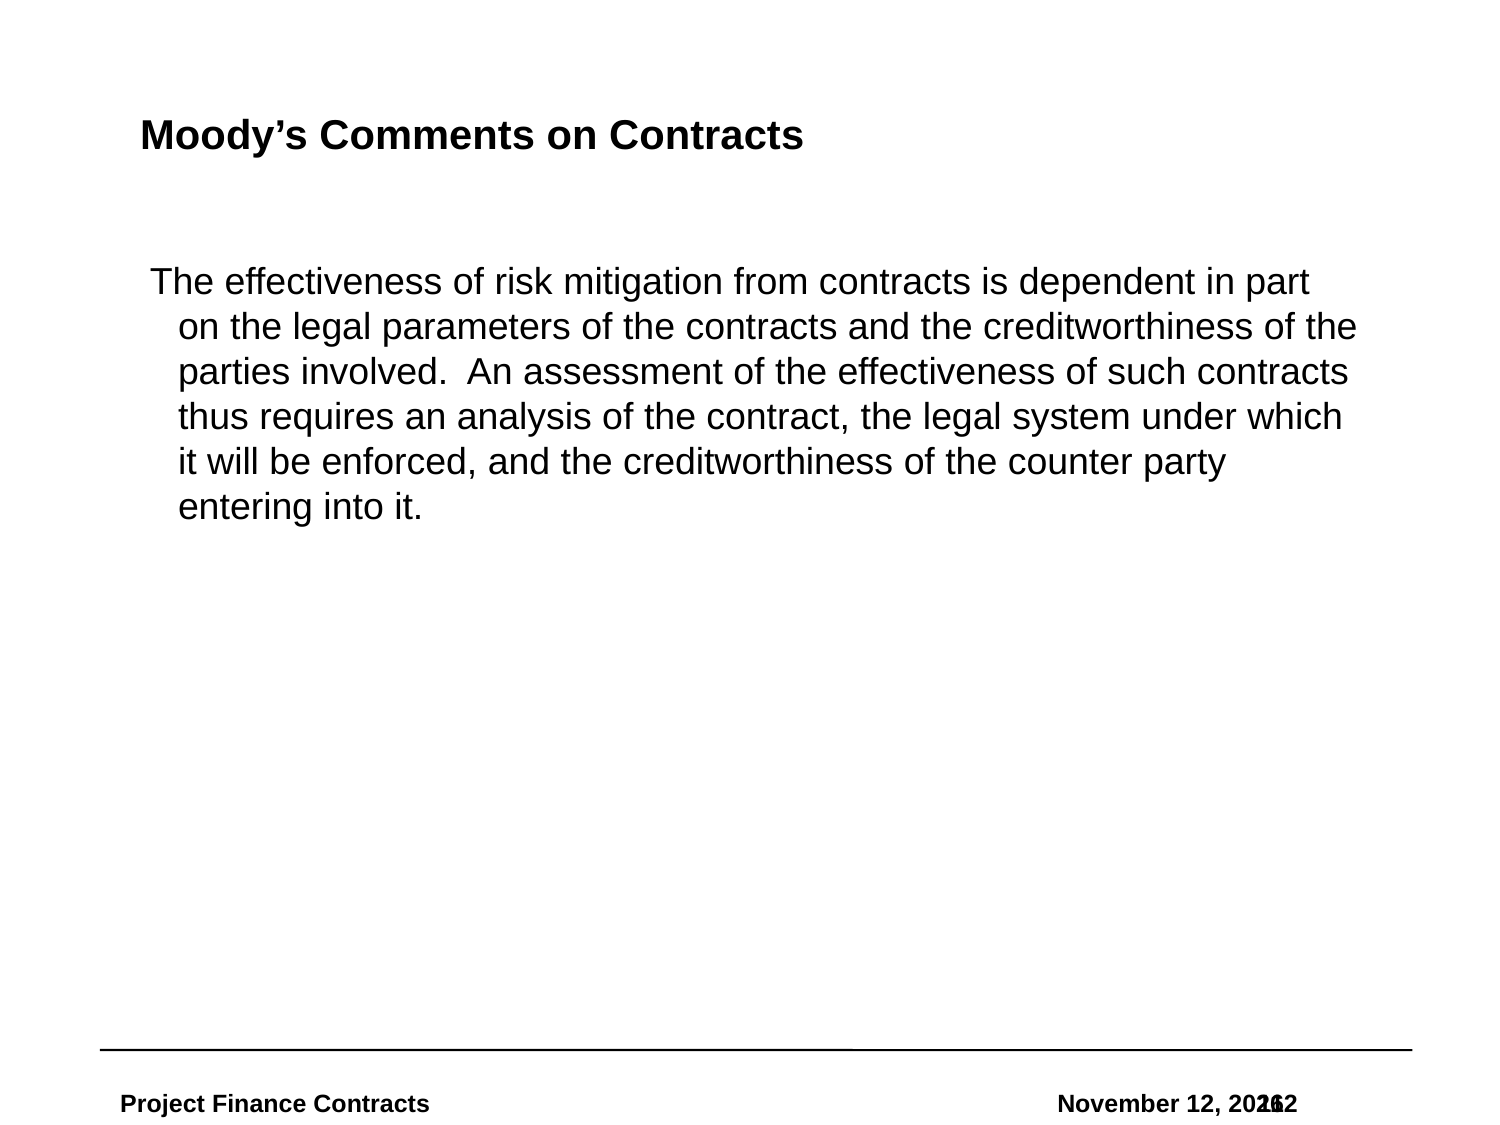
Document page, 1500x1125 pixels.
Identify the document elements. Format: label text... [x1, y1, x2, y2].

title Moody’s Comments on Contracts [124, 99, 1288, 226]
list The effectiveness of risk mitigation from contracts is dependent in part on the legal parameters of the contracts and the creditworthiness of the parties involved. An assessment of the effectiveness of such contracts thus requires an analysis of the contract, the legal system under which it will be enforced, and the creditworthiness of the counter party entering into it. [124, 249, 1376, 1001]
